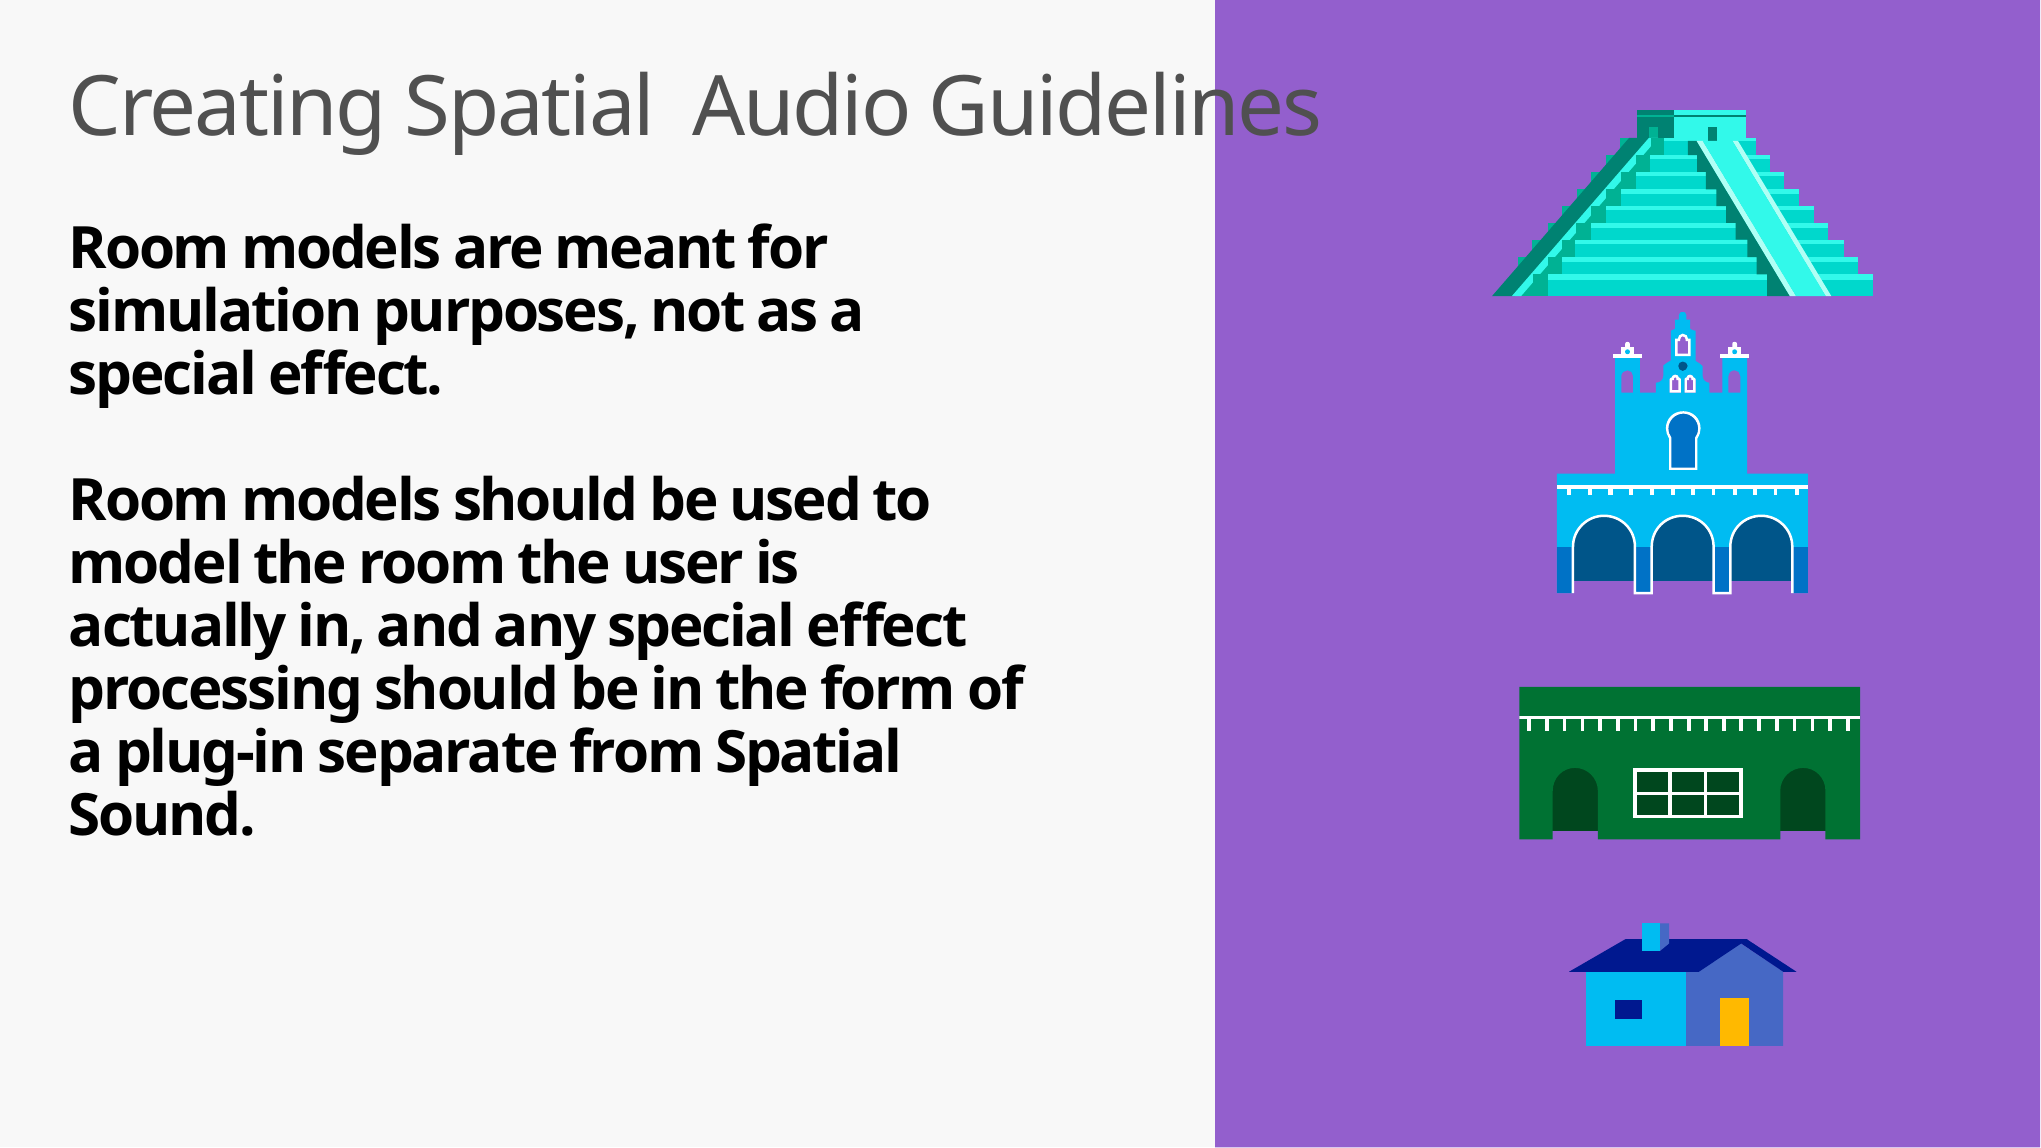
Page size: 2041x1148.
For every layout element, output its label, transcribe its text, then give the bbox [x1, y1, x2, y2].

picture [1670, 376, 1680, 392]
picture [1568, 922, 1797, 1046]
picture [1556, 486, 1809, 494]
text_box Creating Spatial Audio Guidelines [45, 48, 1996, 169]
picture [1676, 335, 1690, 356]
picture [1667, 412, 1700, 469]
picture [1729, 371, 1740, 392]
picture [1685, 311, 1809, 473]
picture [1556, 515, 1809, 595]
text_box [1214, 0, 2041, 1148]
picture [1556, 311, 1680, 473]
picture [1622, 371, 1632, 392]
picture [1519, 686, 1861, 840]
title Room models are meant for simulation purposes, not as a special effect. Room models should be used to model the room the user is actually in, and any special effect processing should be in the form of a plug-in separate from Spatial Sound. [45, 203, 1051, 743]
picture [1491, 110, 1874, 297]
picture [1616, 1001, 1641, 1018]
picture [1685, 376, 1695, 392]
